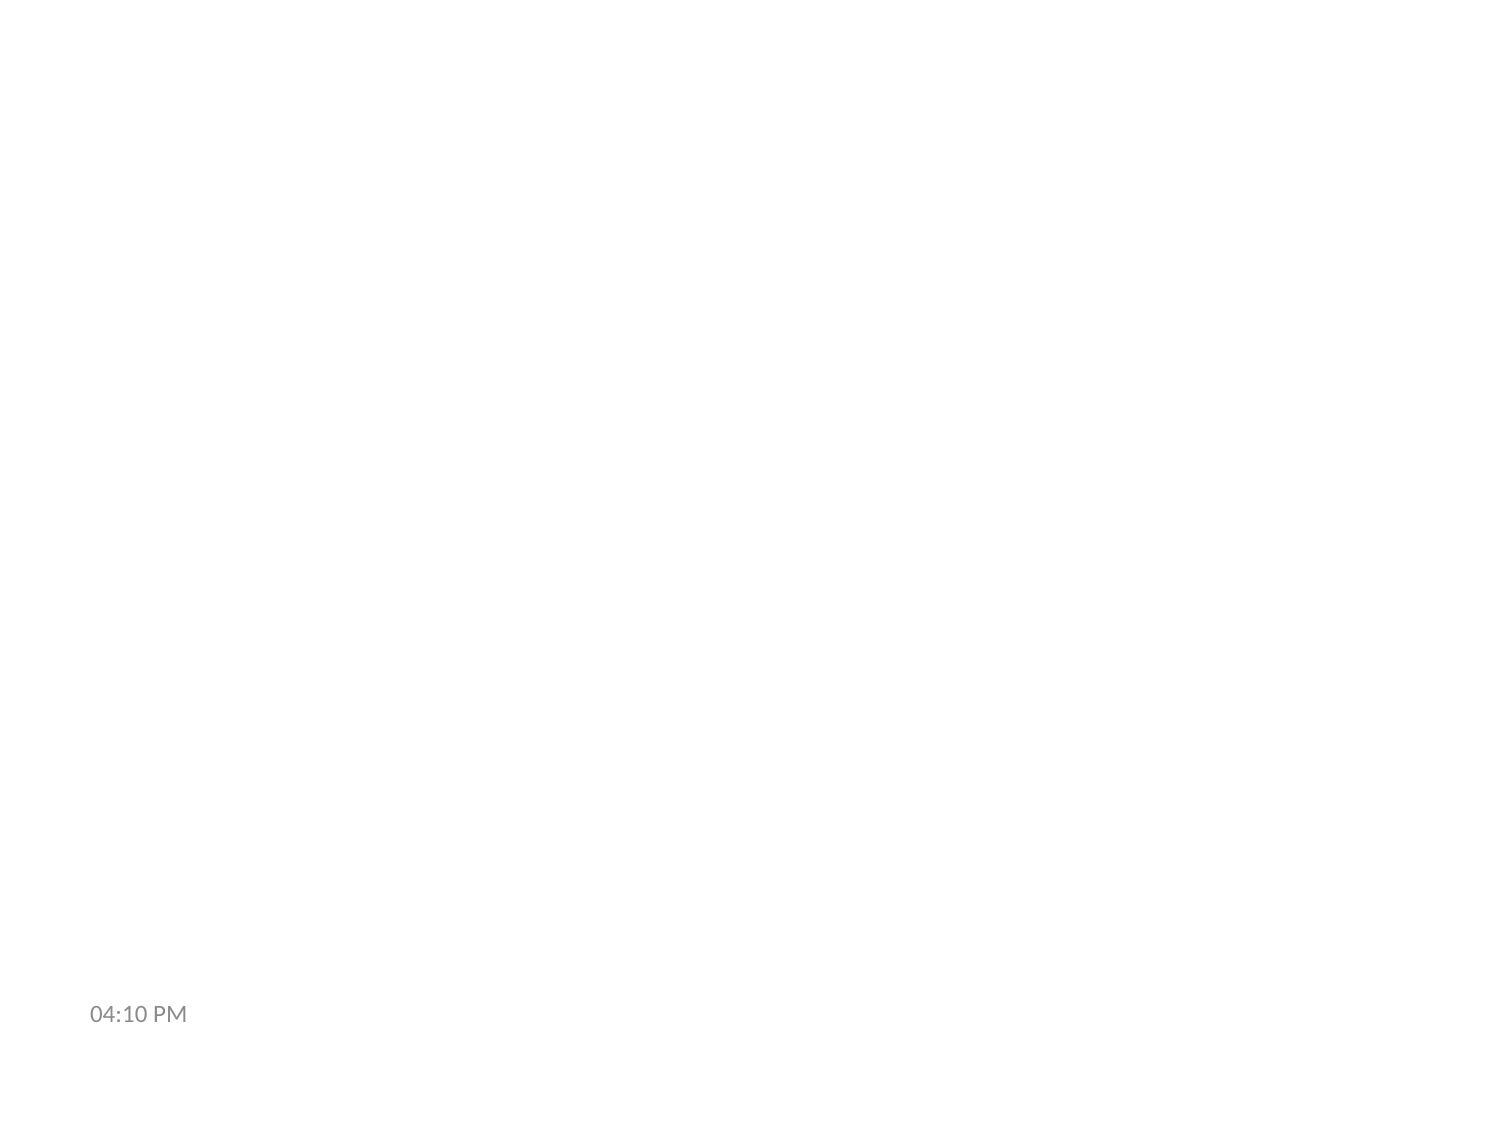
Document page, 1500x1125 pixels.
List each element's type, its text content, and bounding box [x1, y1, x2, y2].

text_box 3:35 PM [75, 982, 425, 1043]
